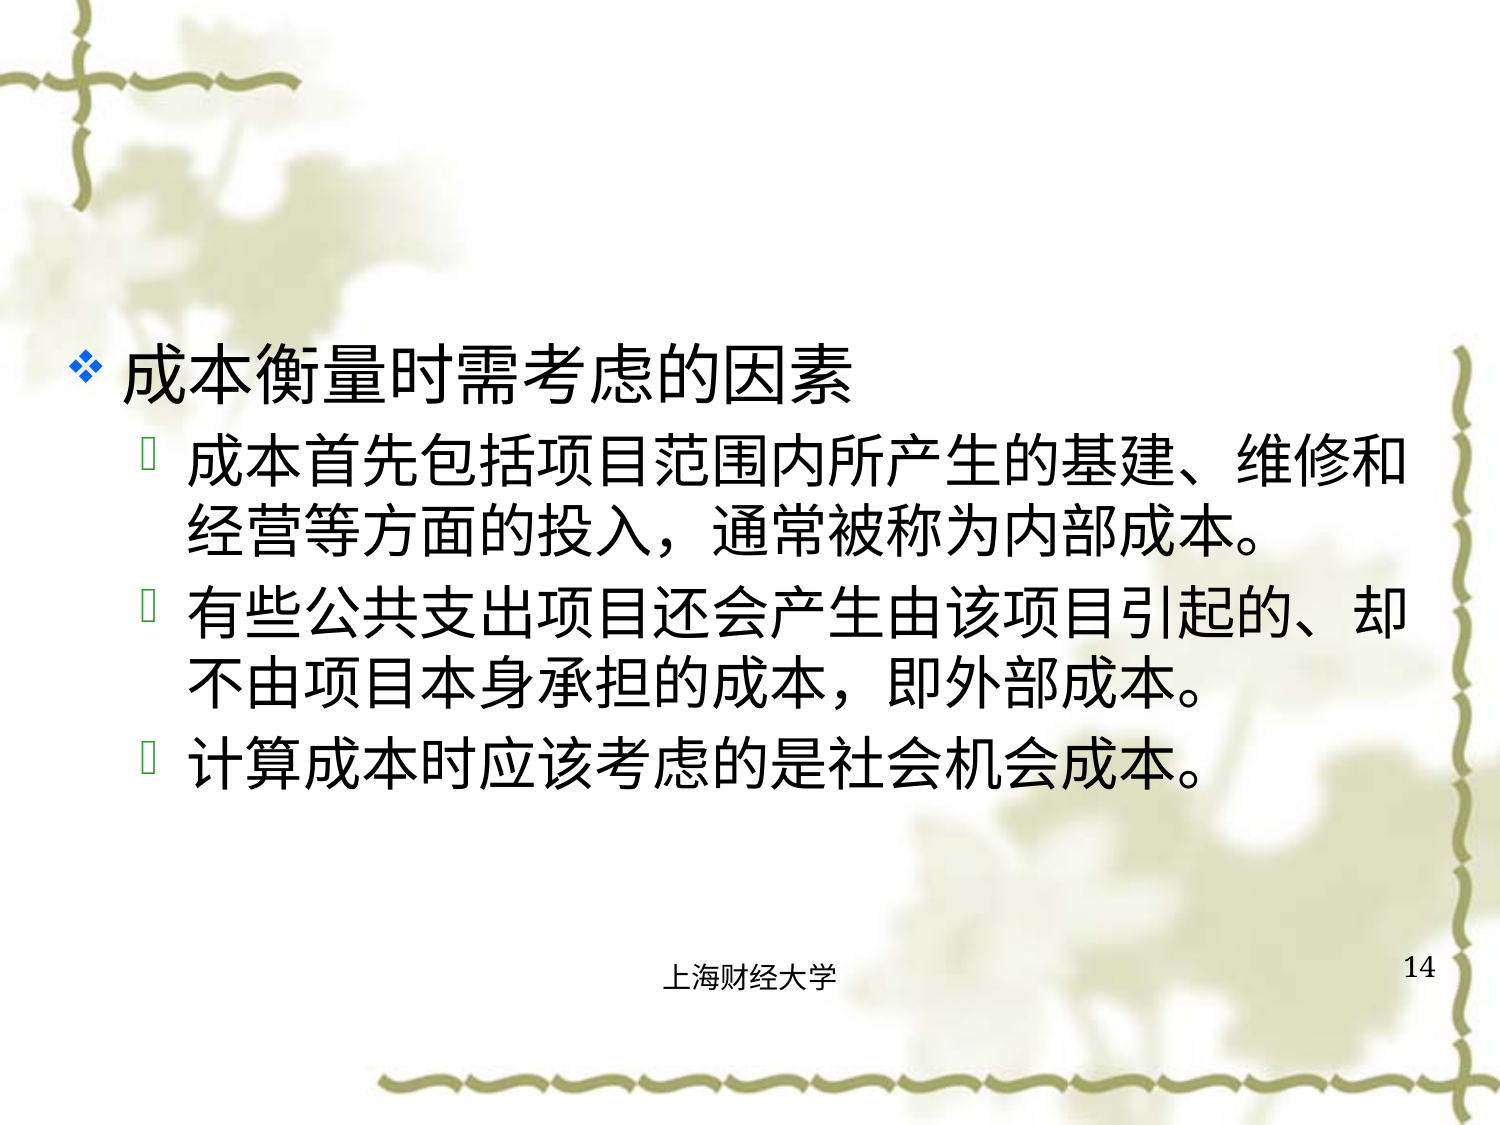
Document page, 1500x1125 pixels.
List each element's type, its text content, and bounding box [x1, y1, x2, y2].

list 成本衡量时需考虑的因素 成本首先包括项目范围内所产生的基建、维修和经营等方面的投入，通常被称为内部成本。 有些公共支出项目还会产生由该项目引起的、却不由项目本身承担的成本，即外部成本。 计算成本时应该考虑的是社会机会成本。 [49, 324, 1452, 963]
slide_number 14 [1074, 940, 1451, 1066]
picture [0, 0, 1500, 1125]
footer 上海财经大学 [512, 952, 988, 1066]
